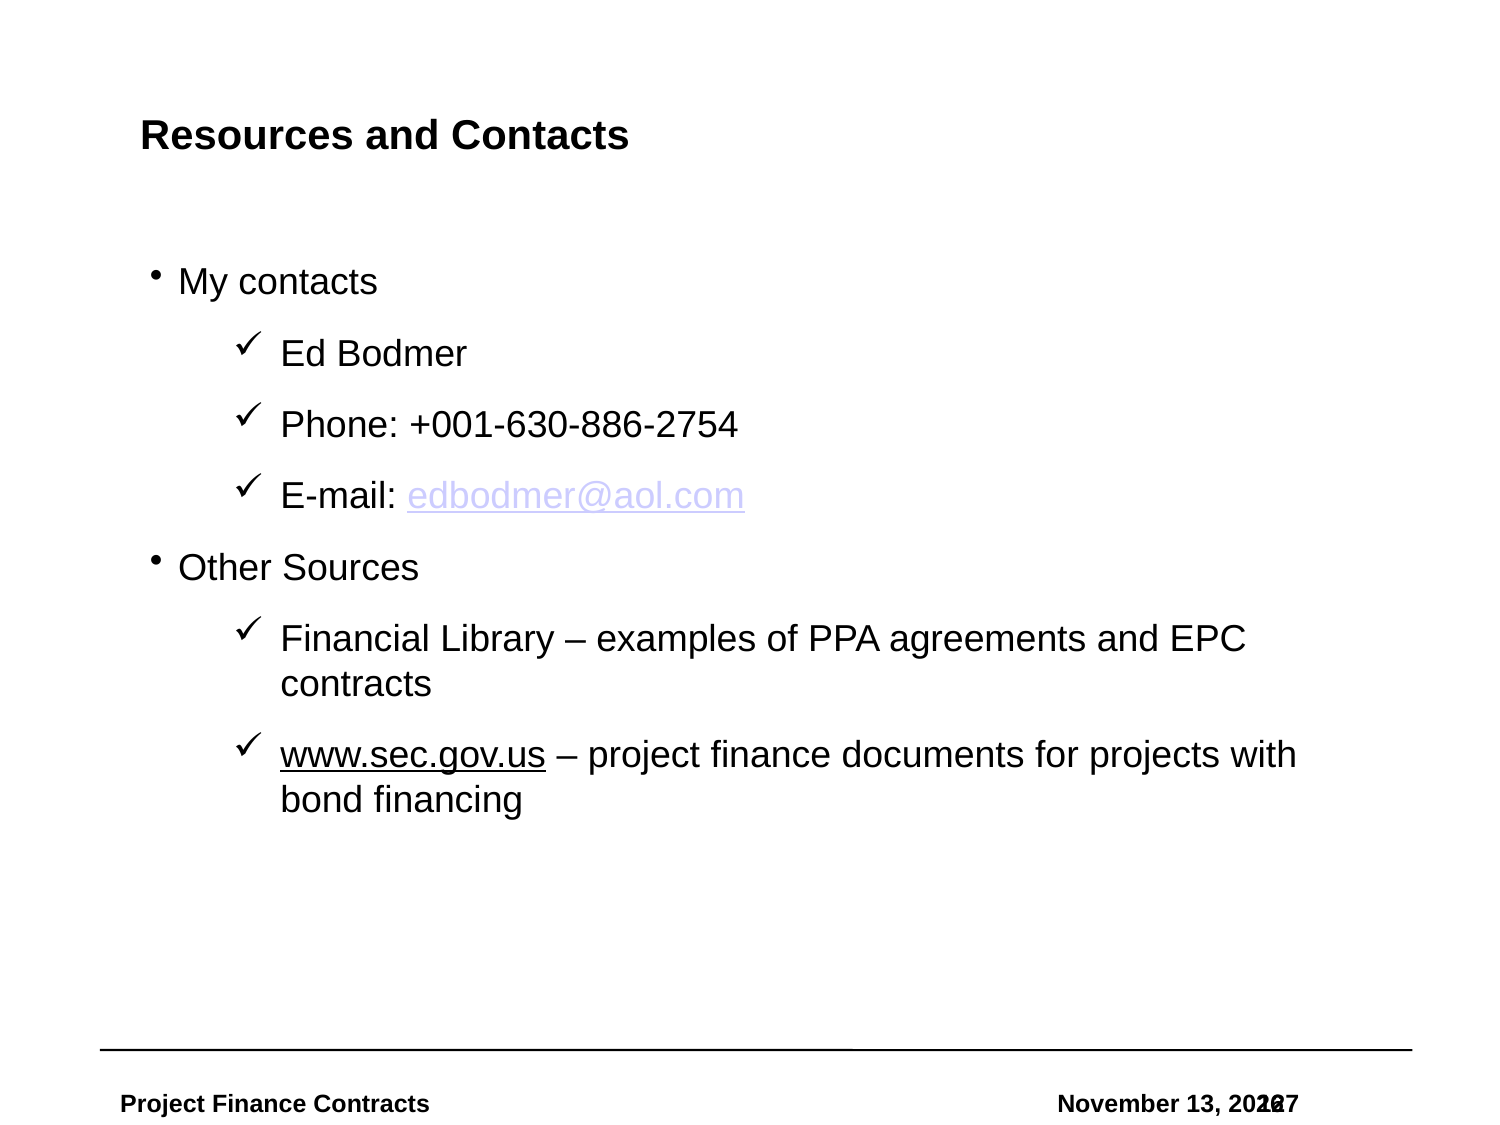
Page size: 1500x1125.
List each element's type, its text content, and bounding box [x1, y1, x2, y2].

list My contacts Ed Bodmer Phone: +001-630-886-2754 E-mail: edbodmer@aol.com Other Sources Financial Library – examples of PPA agreements and EPC contracts www.sec.gov.us – project finance documents for projects with bond financing [124, 249, 1376, 1001]
title Resources and Contacts [124, 99, 1288, 226]
